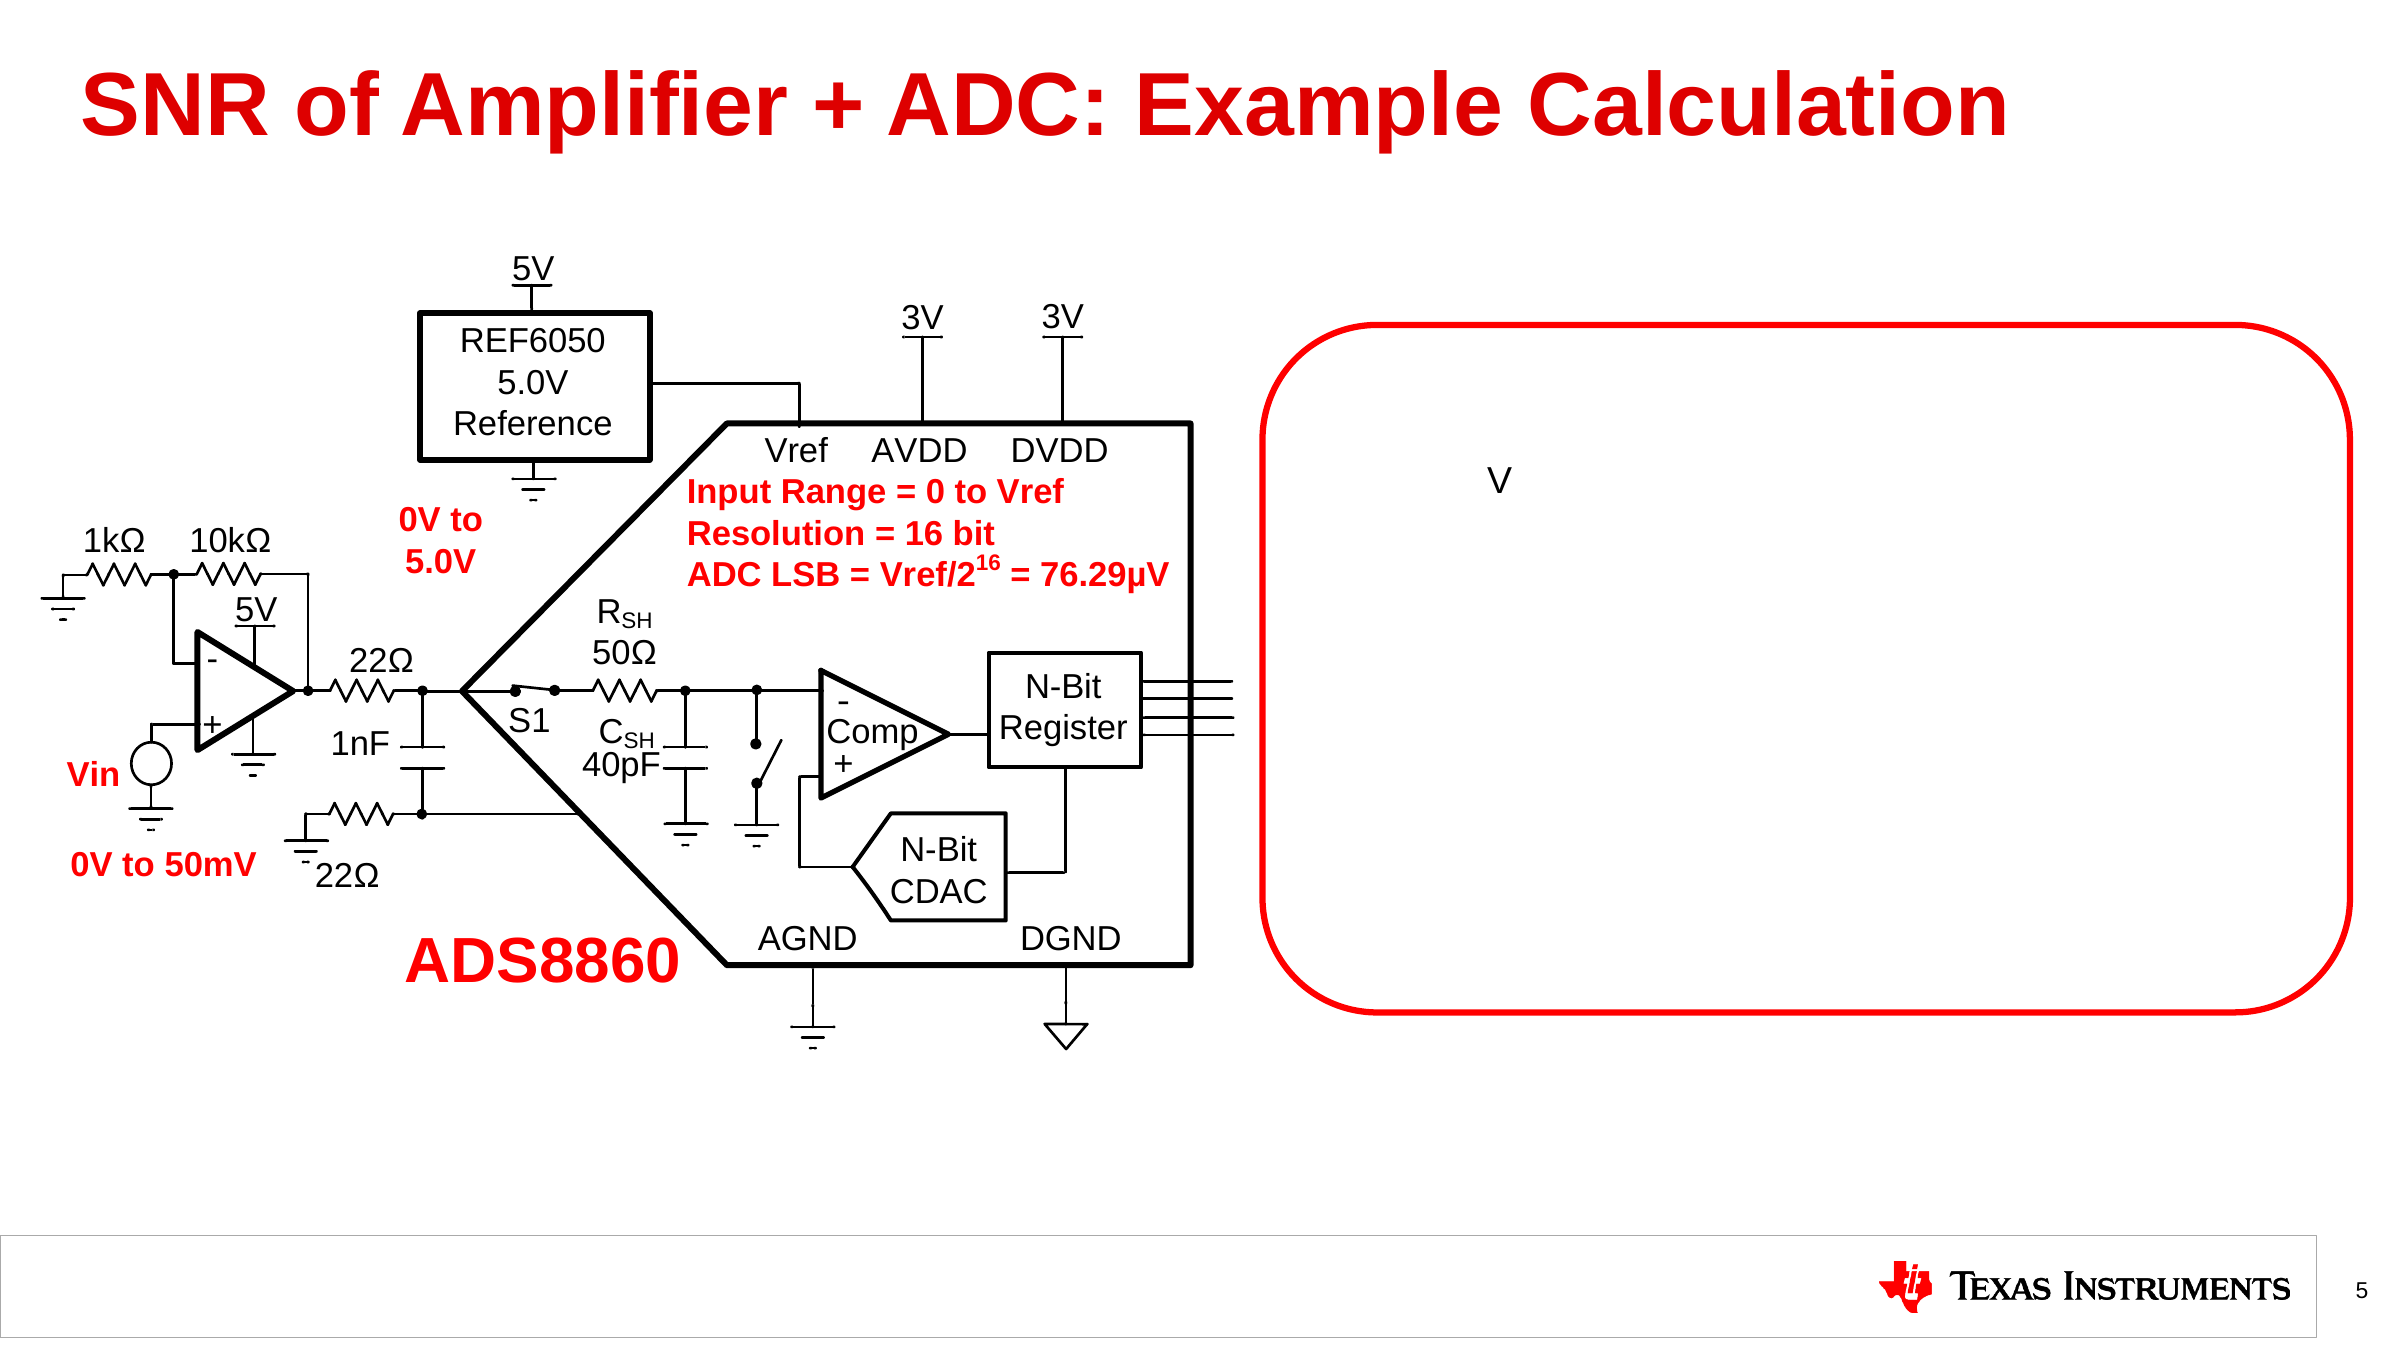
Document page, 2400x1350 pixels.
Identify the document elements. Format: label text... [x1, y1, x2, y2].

picture [1879, 1261, 2290, 1265]
text_box [1260, 322, 2353, 1015]
slide_number 5 [1828, 1265, 2389, 1307]
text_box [37, 237, 1238, 1054]
title SNR of Amplifier + ADC: Example Calculation [60, 27, 2282, 189]
picture [1879, 1307, 2290, 1313]
